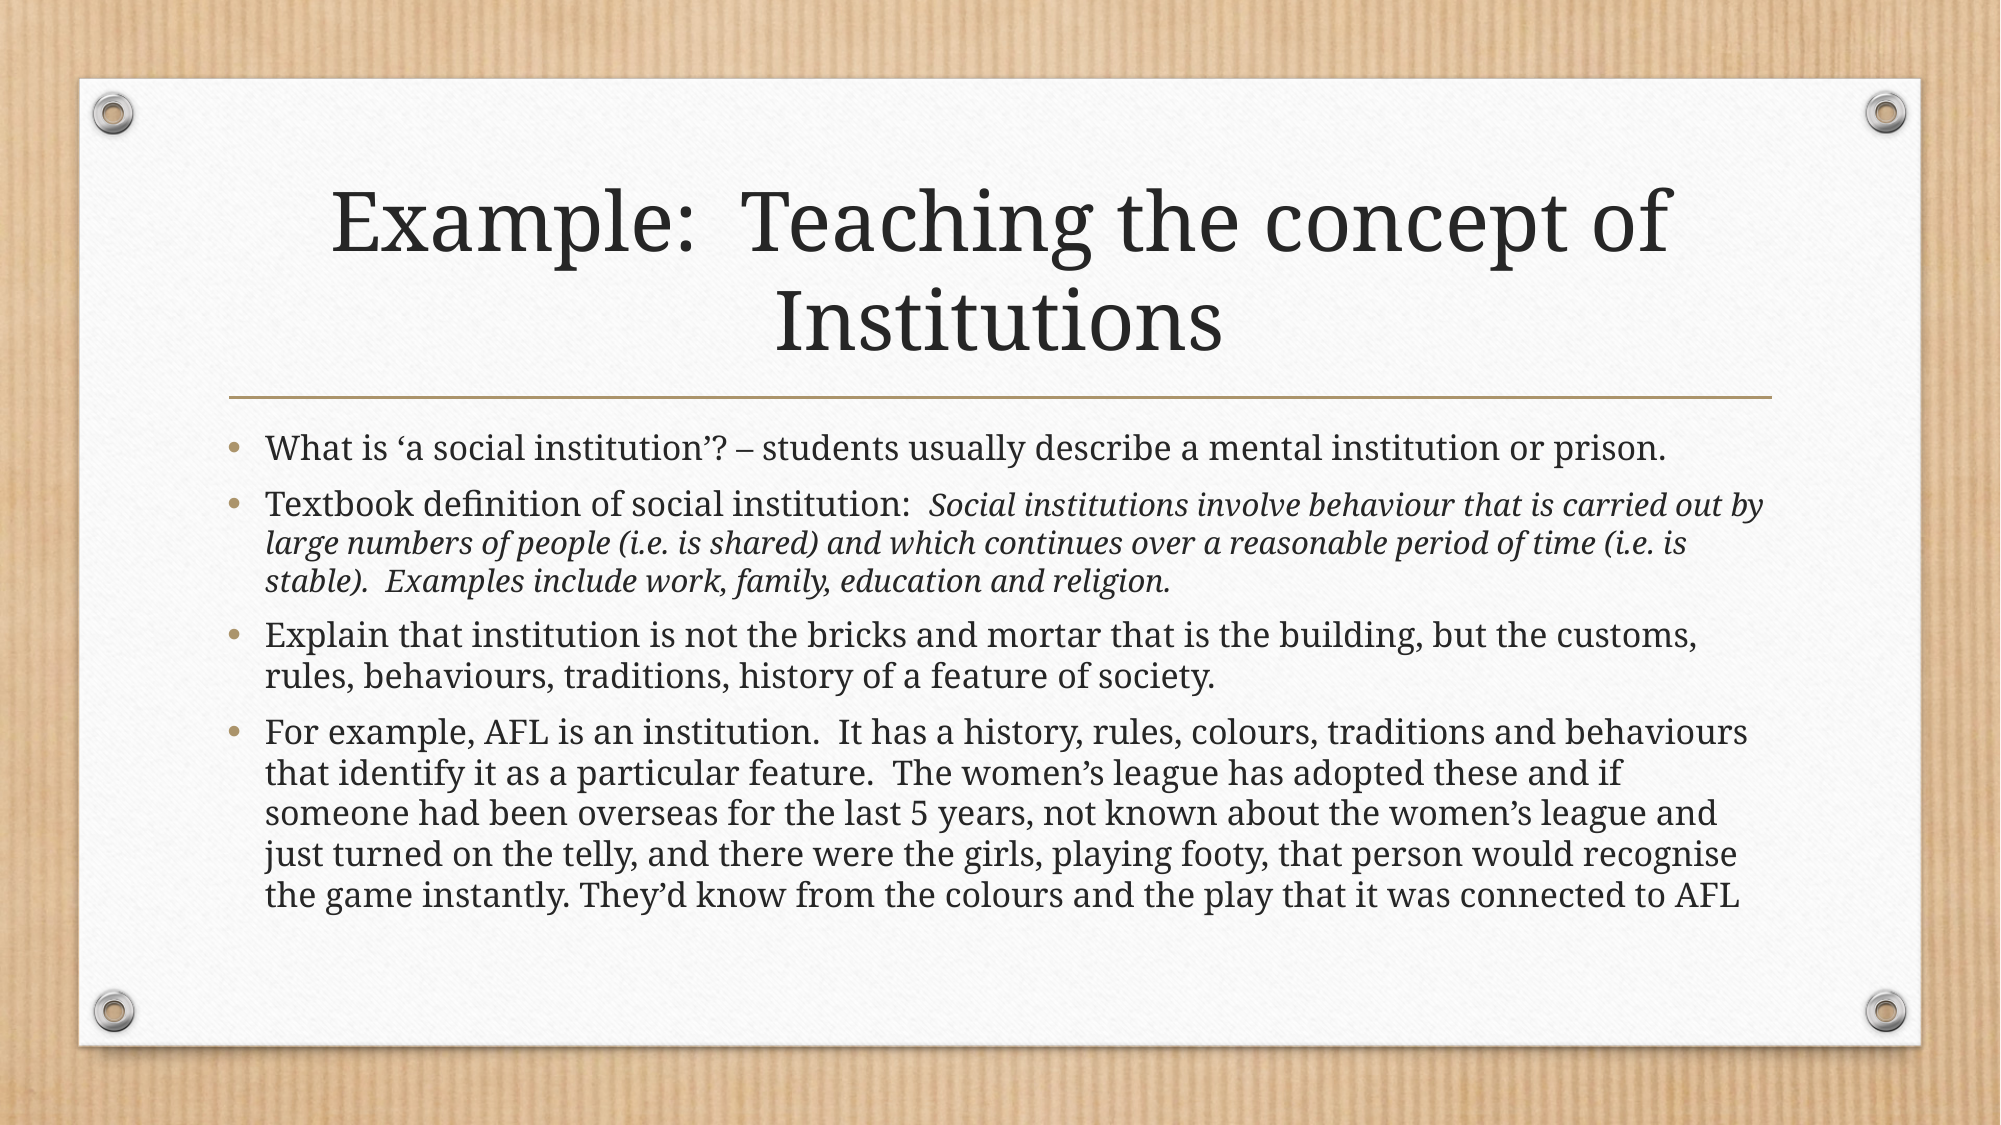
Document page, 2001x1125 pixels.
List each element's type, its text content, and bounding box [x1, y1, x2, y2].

picture [0, 0, 2001, 1125]
title Example: Teaching the concept of Institutions [212, 161, 1788, 375]
list What is ‘a social institution’? – students usually describe a mental institution or prison. Textbook definition of social institution: Social institutions involve behaviour that is carried out by large numbers of people (i.e. is shared) and which continues over a reasonable period of time (i.e. is stable). Examples include work, family, education and religion. Explain that institution is not the bricks and mortar that is the building, but the customs, rules, behaviours, traditions, history of a feature of society. For example, AFL is an institution. It has a history, rules, colours, traditions and behaviours that identify it as a particular feature. The women’s league has adopted these and if someone had been overseas for the last 5 years, not known about the women’s league and just turned on the telly, and there were the girls, playing footy, that person would recognise the game instantly. They’d know from the colours and the play that it was connected to AFL [212, 419, 1788, 964]
